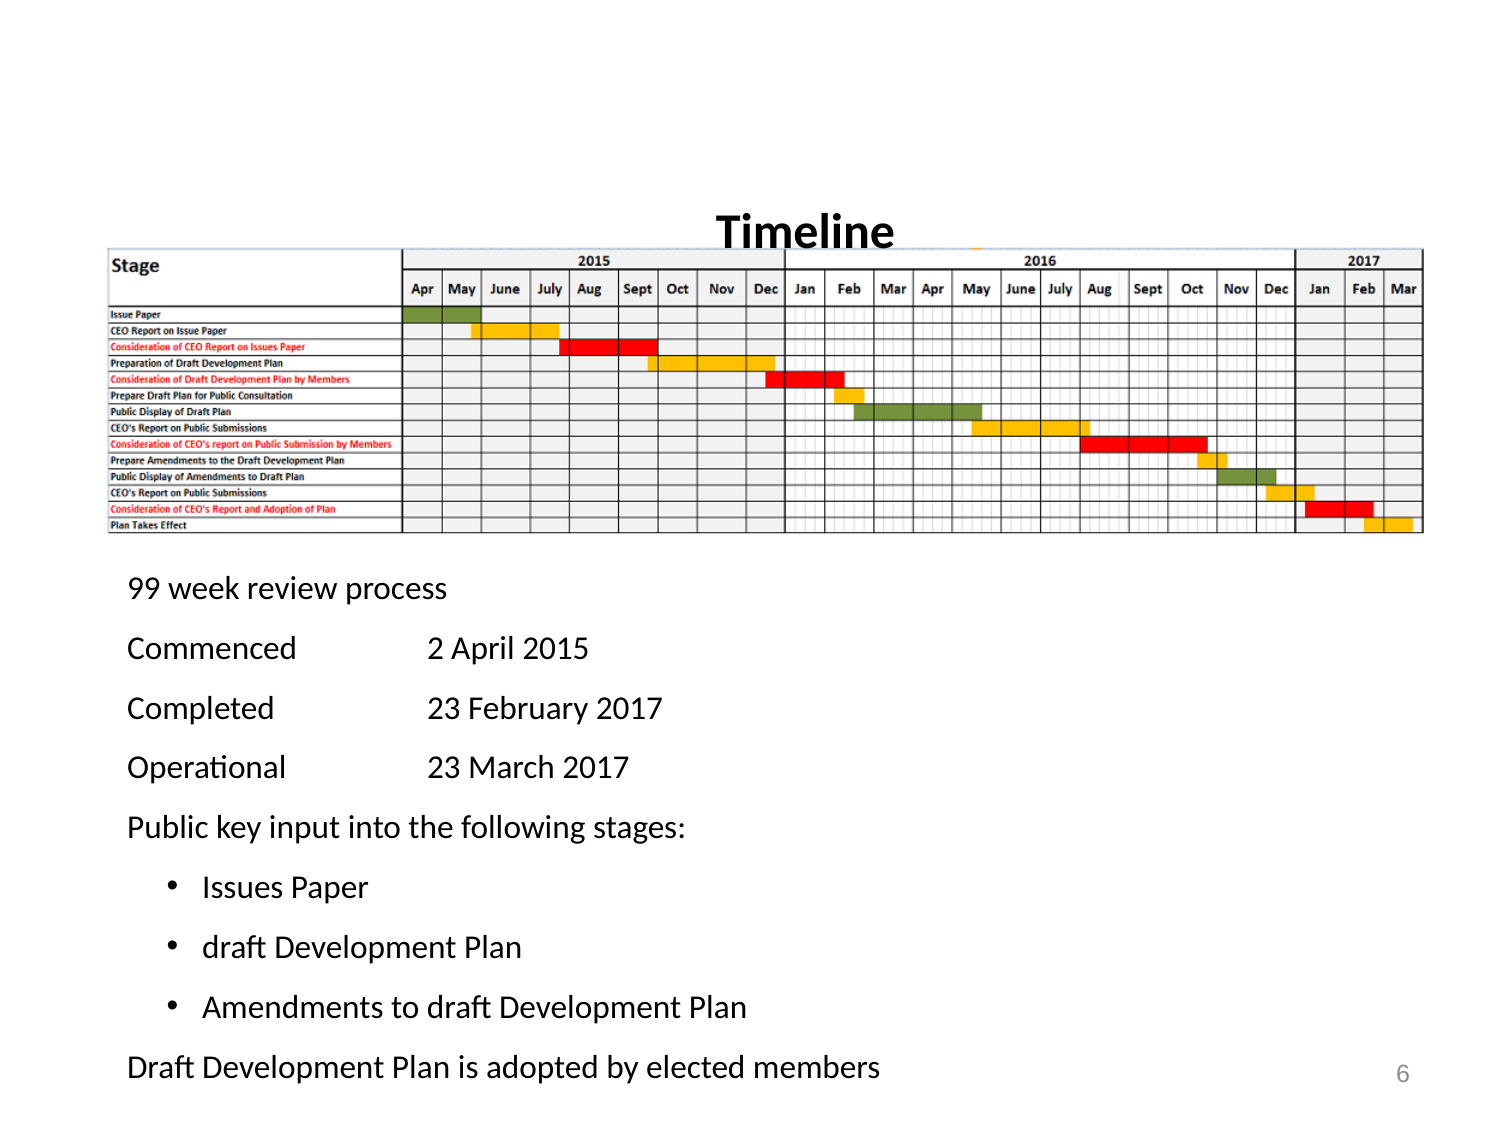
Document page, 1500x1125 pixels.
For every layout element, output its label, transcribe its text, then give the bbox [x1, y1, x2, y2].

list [100, 231, 1437, 549]
slide_number 6 [1074, 1042, 1425, 1103]
text_box 99 week review process Commenced 2 April 2015 Completed 23 February 2017 Operational 23 March 2017 Public key input into the following stages: Issues Paper draft Development Plan Amendments to draft Development Plan Draft Development Plan is adopted by elected members [112, 556, 1436, 1093]
text_box Timeline [100, 160, 1447, 334]
